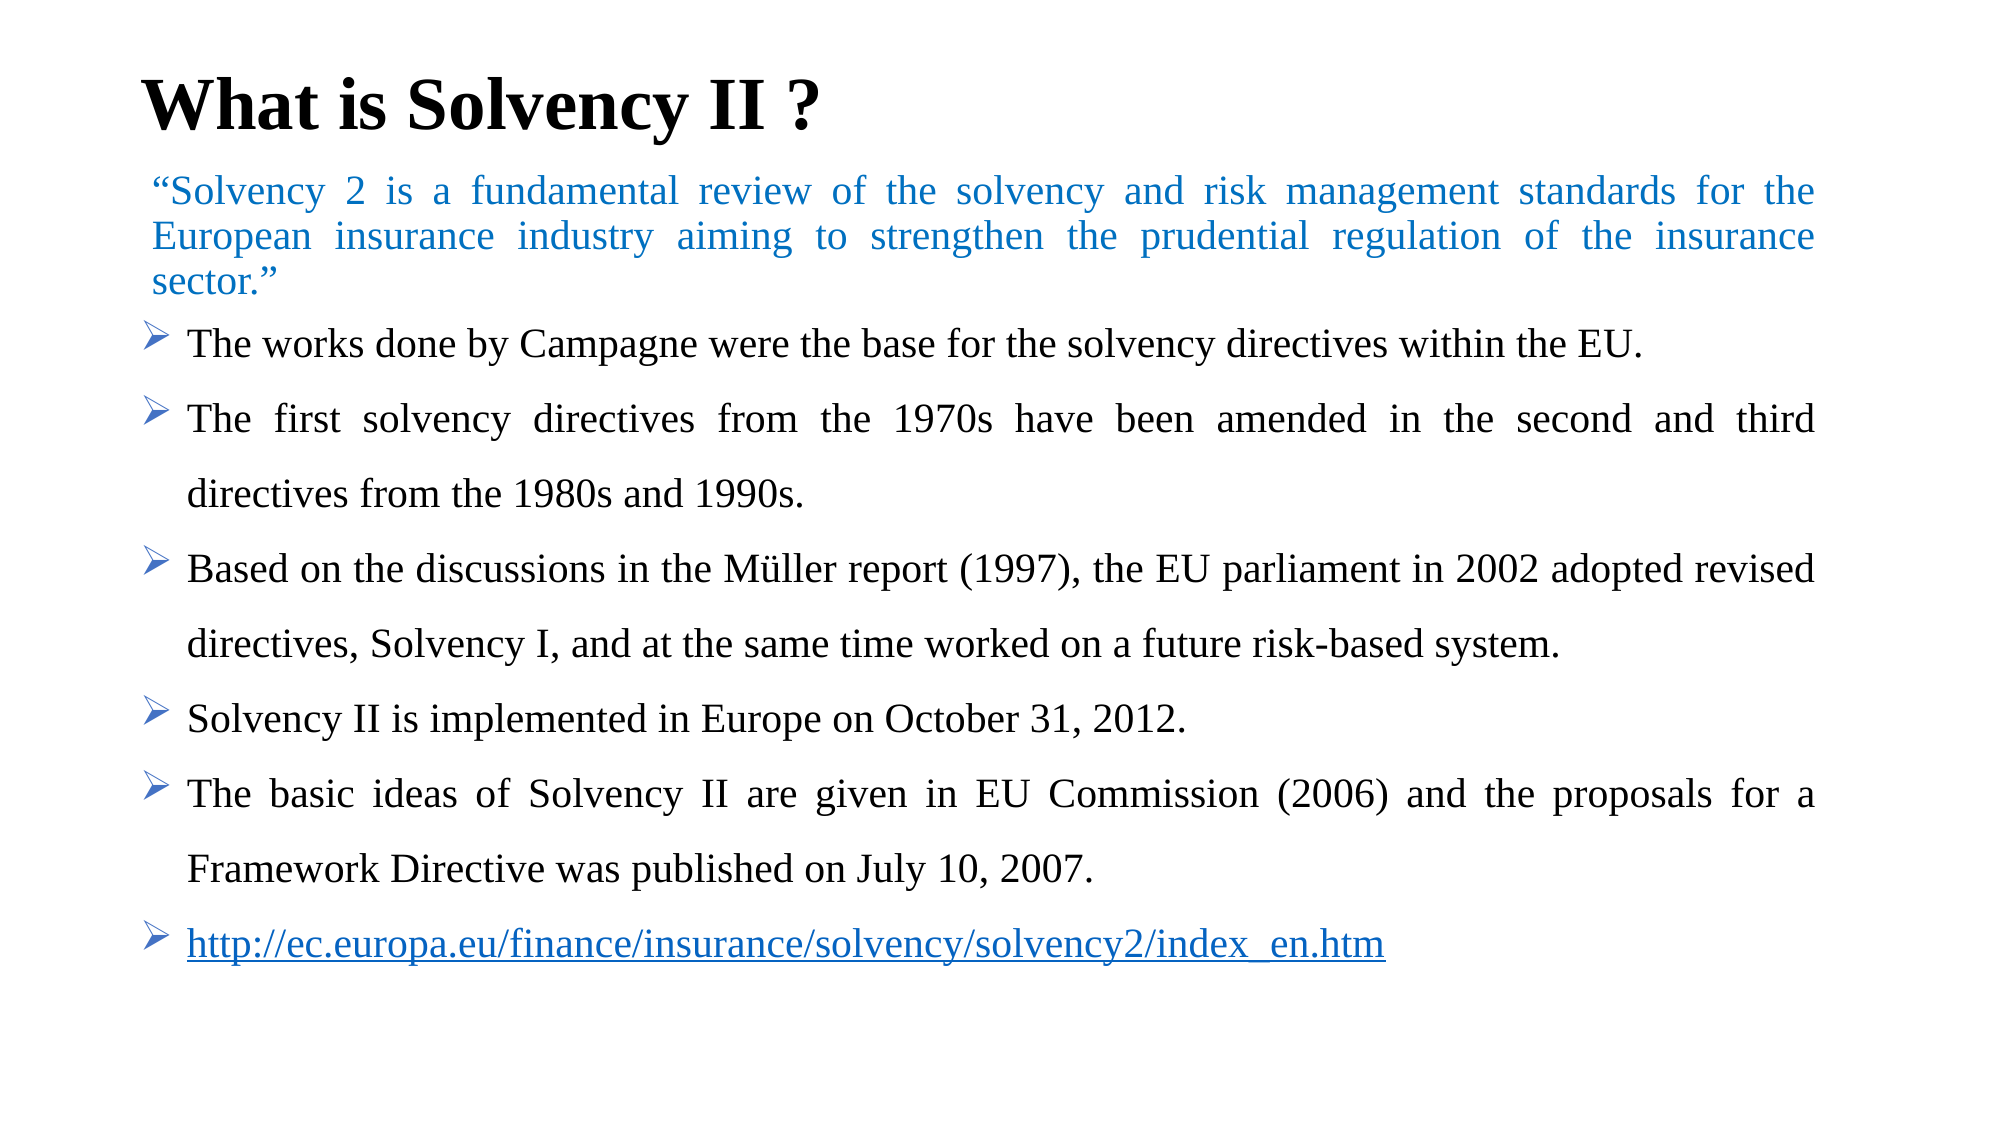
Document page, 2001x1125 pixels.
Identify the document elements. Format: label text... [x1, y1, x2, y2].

title What is Solvency II ? [125, 49, 1536, 161]
list “Solvency 2 is a fundamental review of the solvency and risk management standards for the European insurance industry aiming to strengthen the prudential regulation of the insurance sector.” [136, 160, 1832, 283]
text_box The works done by Campagne were the base for the solvency directives within the EU. The first solvency directives from the 1970s have been amended in the second and third directives from the 1980s and 1990s. Based on the discussions in the Müller report (1997), the EU parliament in 2002 adopted revised directives, Solvency I, and at the same time worked on a future risk-based system. Solvency II is implemented in Europe on October 31, 2012. The basic ideas of Solvency II are given in EU Commission (2006) and the proposals for a Framework Directive was published on July 10, 2007. http://ec.europa.eu/finance/insurance/solvency/solvency2/index_en.htm [125, 283, 1832, 974]
